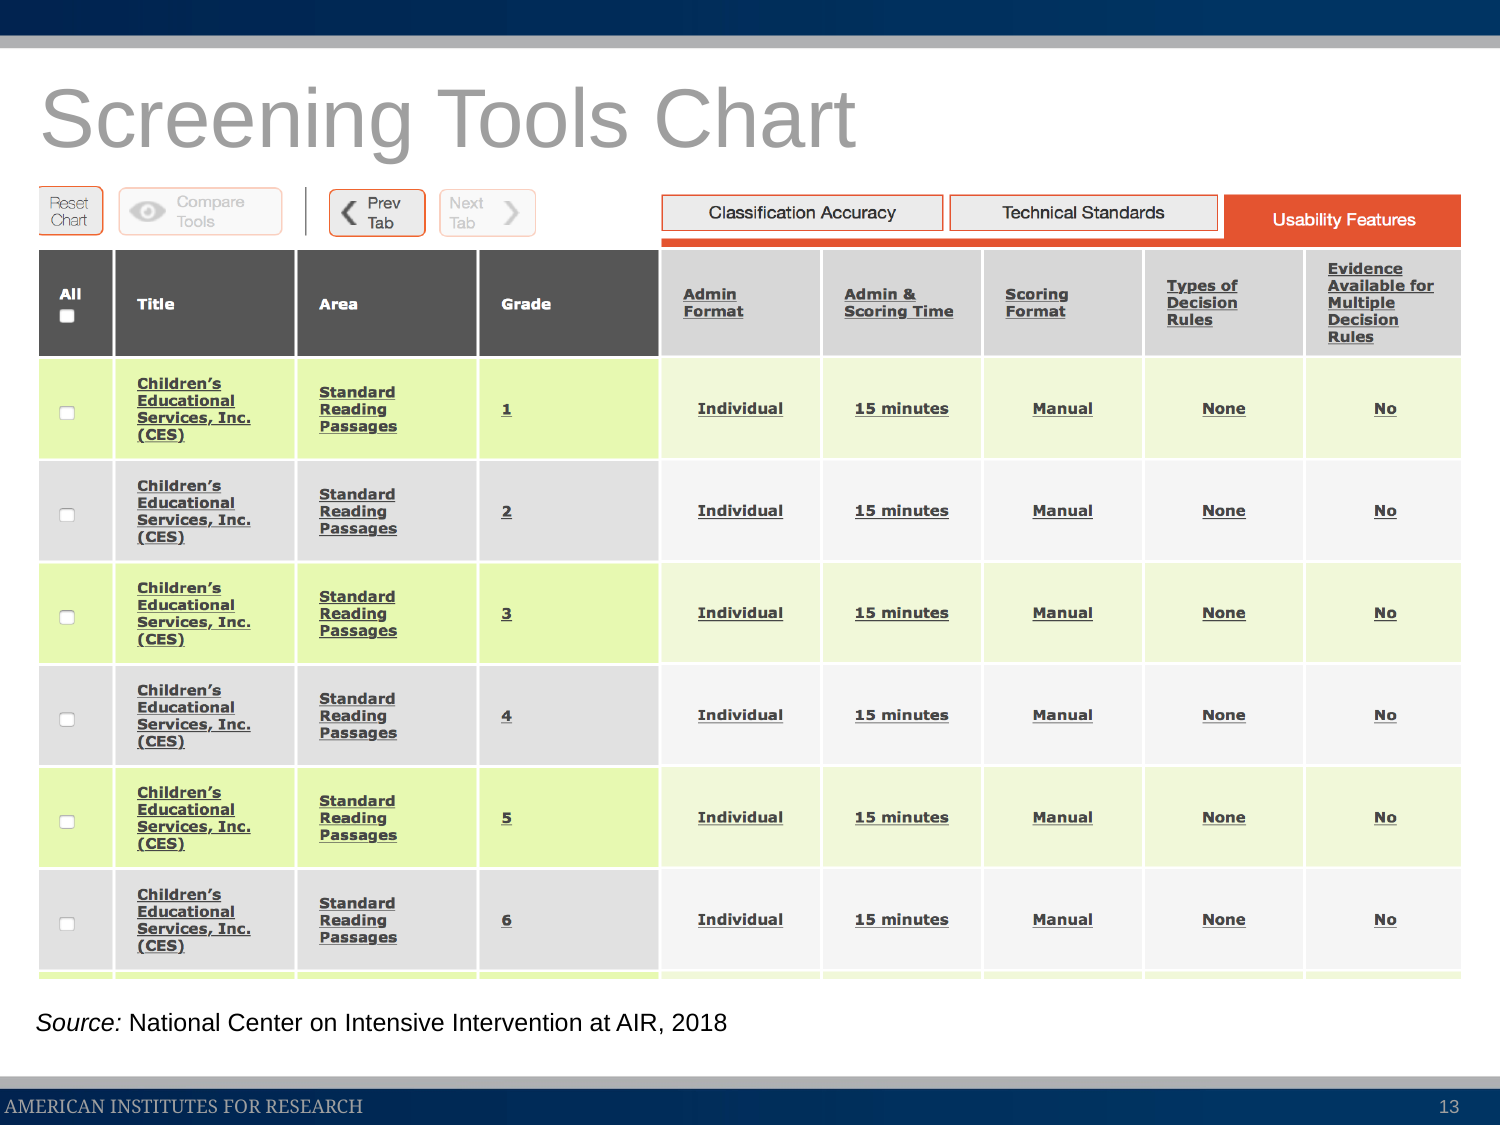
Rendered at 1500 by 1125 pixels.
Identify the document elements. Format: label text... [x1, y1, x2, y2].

slide_number 13 [1438, 1095, 1462, 1118]
title Screening Tools Chart [39, 63, 1391, 165]
text_box Source: National Center on Intensive Intervention at AIR, 2018 [20, 999, 1427, 1044]
picture [0, 0, 1500, 1125]
